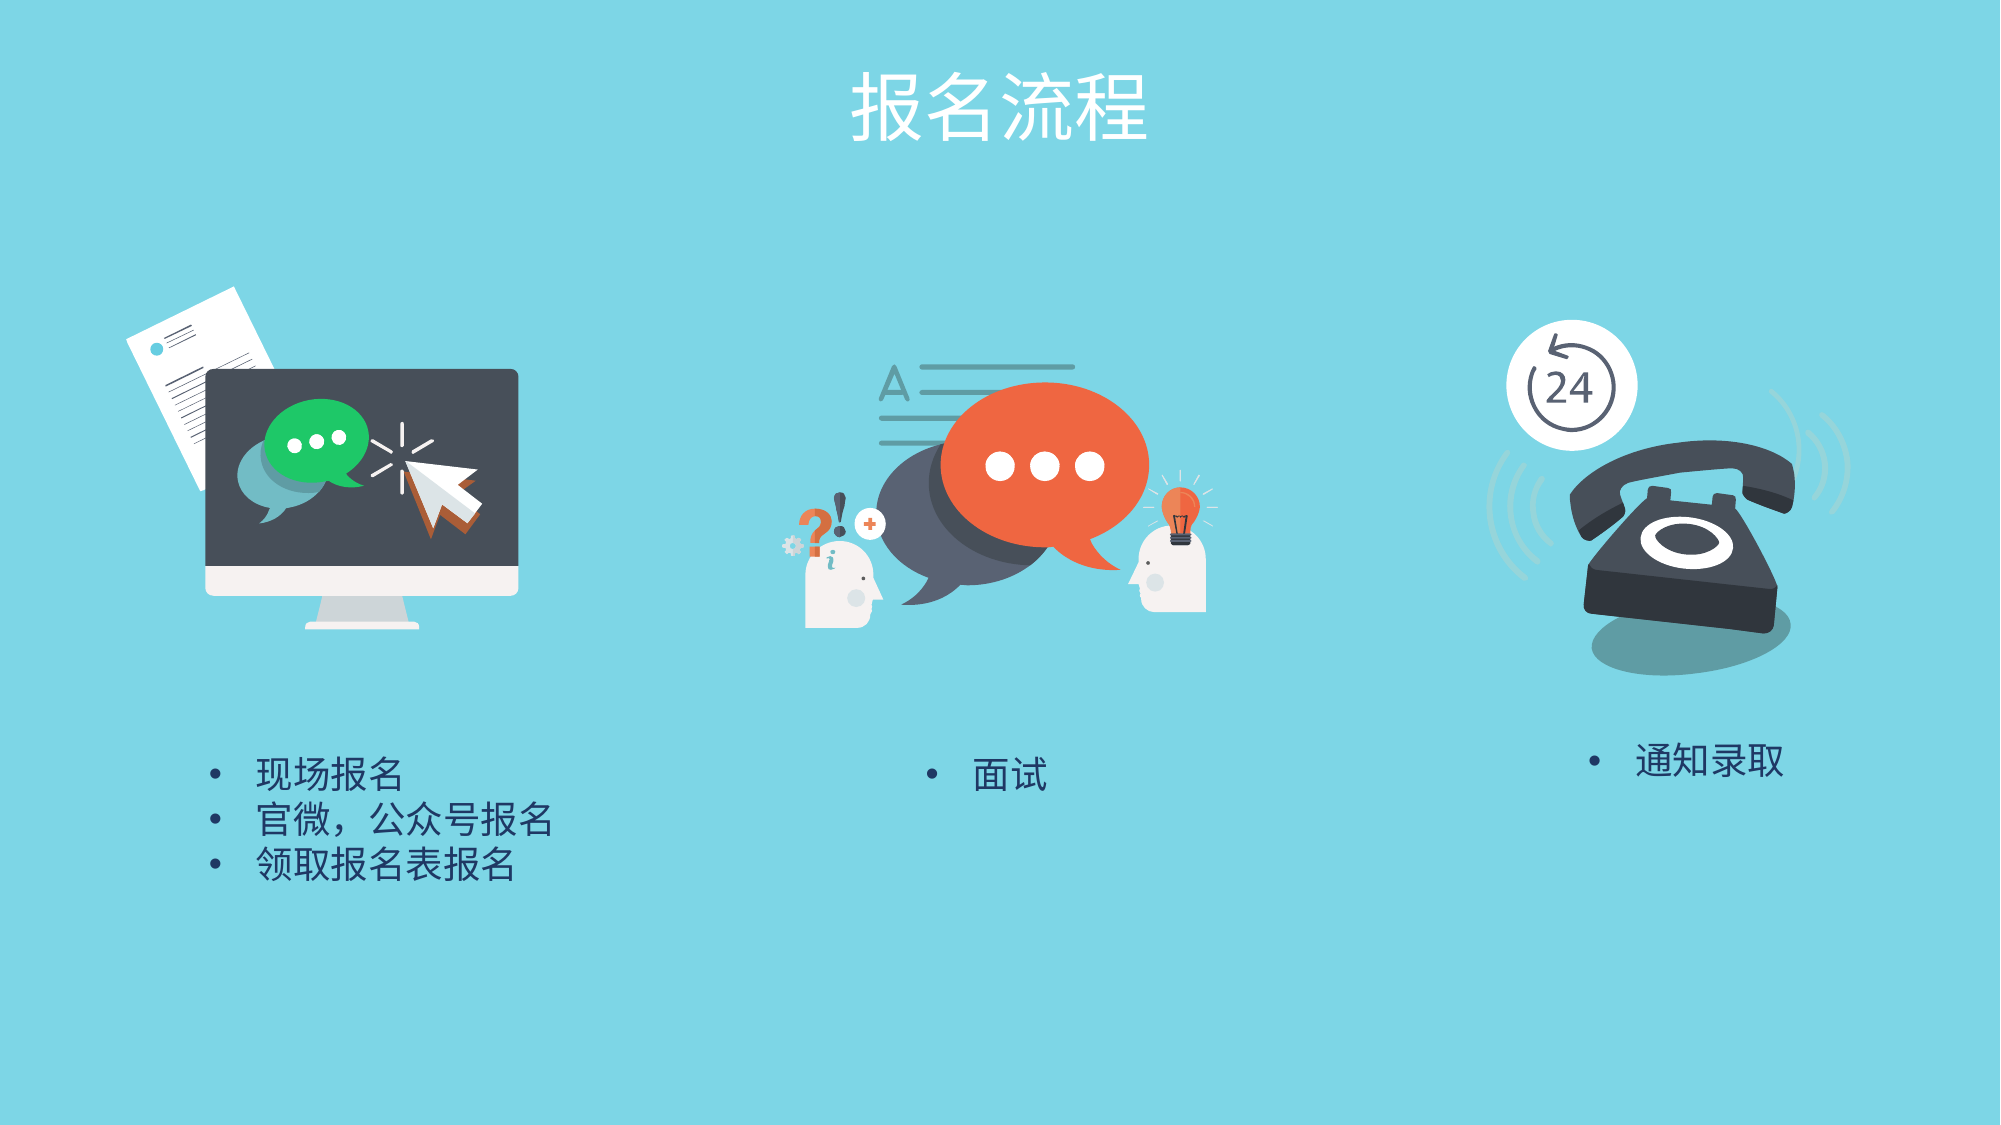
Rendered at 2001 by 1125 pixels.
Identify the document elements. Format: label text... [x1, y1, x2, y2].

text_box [782, 364, 1218, 629]
text_box 面试 [910, 743, 1063, 804]
text_box 现场报名 官微，公众号报名 领取报名表报名 [193, 743, 571, 894]
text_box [145, 295, 519, 630]
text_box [1474, 319, 1852, 681]
text_box 通知录取 [1573, 730, 1800, 790]
text_box 报名流程 [754, 53, 1246, 158]
